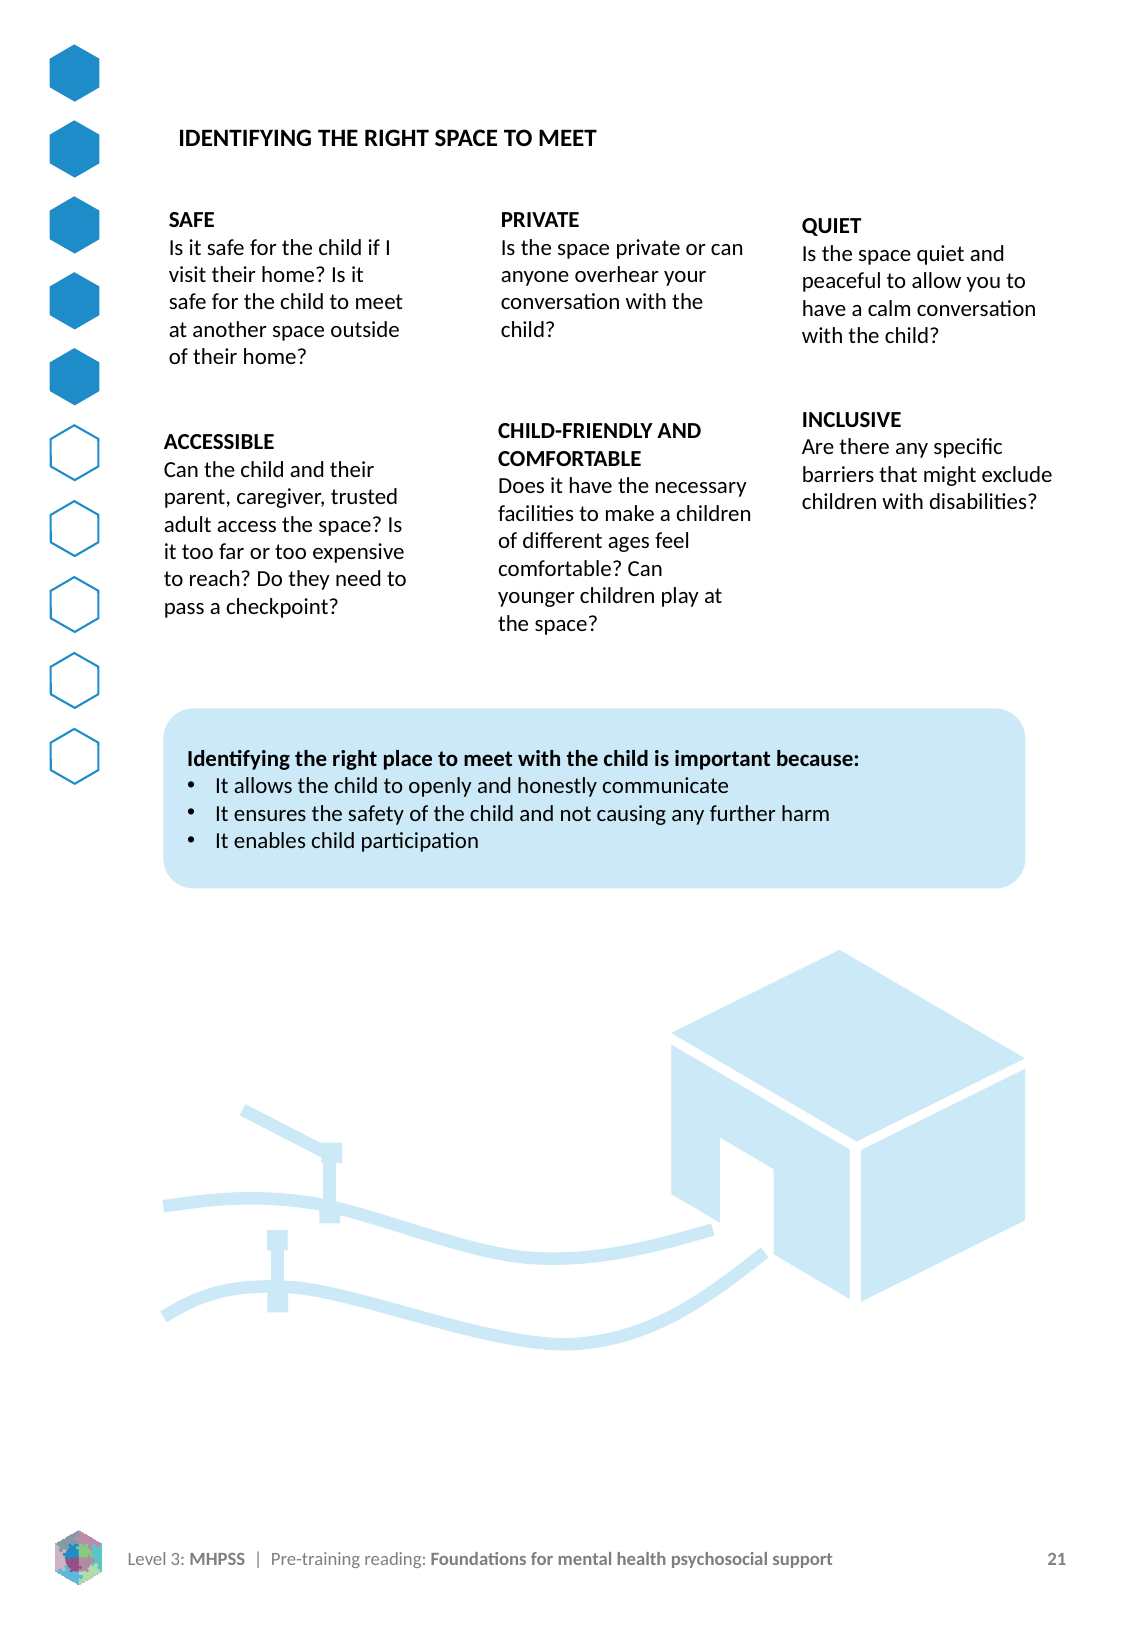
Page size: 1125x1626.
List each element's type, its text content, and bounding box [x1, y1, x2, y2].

text_box Identifying the right place to meet with the child is important because: It allows the child to openly and honestly communicate It ensures the safety of the child and not causing any further harm It enables child participation [163, 708, 1026, 889]
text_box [163, 898, 1026, 1345]
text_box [148, 196, 1073, 646]
text_box [50, 349, 99, 405]
text_box [50, 197, 99, 253]
text_box [50, 501, 99, 557]
picture [55, 1530, 102, 1585]
text_box [50, 577, 99, 632]
text_box [50, 653, 99, 708]
text_box [50, 121, 99, 177]
text_box [50, 273, 99, 329]
text_box [50, 728, 99, 784]
text_box IDENTIFYING THE RIGHT SPACE TO MEET [163, 114, 1043, 160]
text_box [50, 425, 99, 481]
text_box [50, 45, 99, 101]
